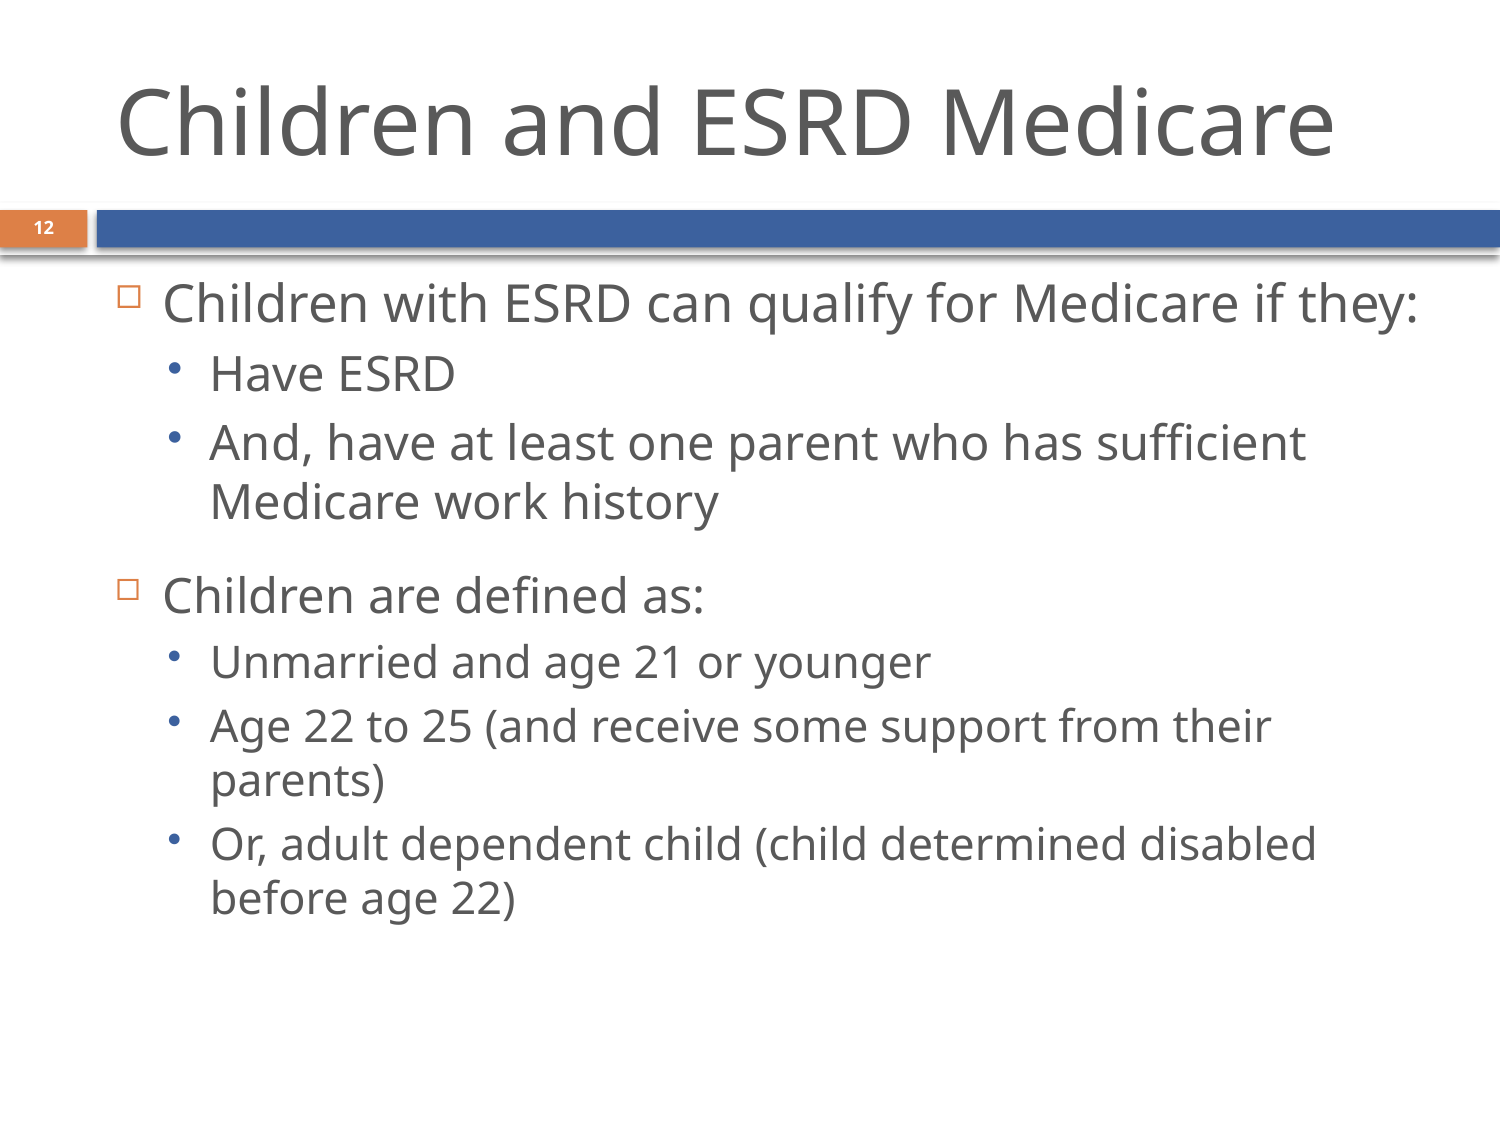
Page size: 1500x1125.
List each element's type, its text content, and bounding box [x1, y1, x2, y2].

slide_number 12 [0, 208, 88, 249]
title Children and ESRD Medicare [100, 37, 1438, 200]
list Children with ESRD can qualify for Medicare if they: Have ESRD And, have at least one parent who has sufficient Medicare work history Children are defined as: Unmarried and age 21 or younger Age 22 to 25 (and receive some support from their parents) Or, adult dependent child (child determined disabled before age 22) [100, 262, 1438, 1000]
